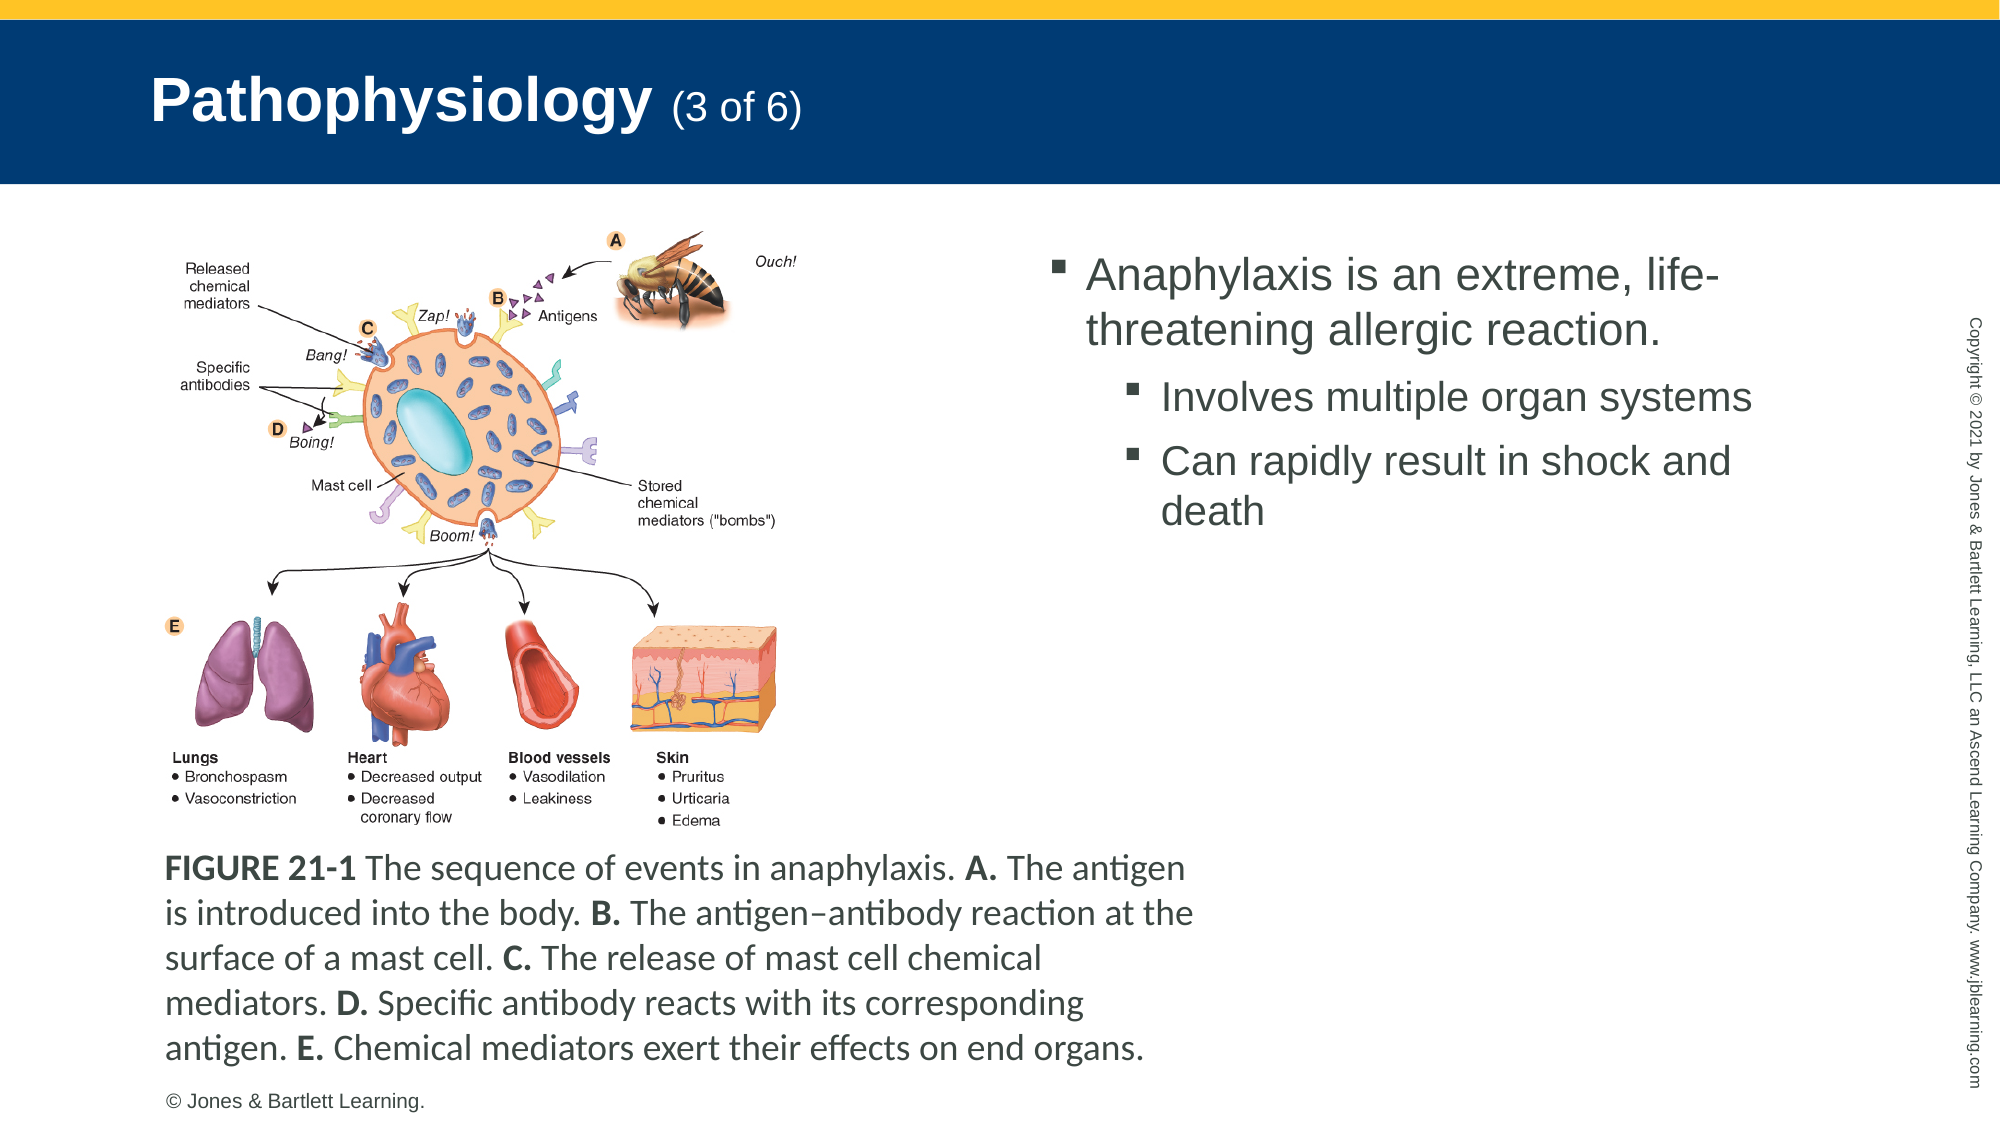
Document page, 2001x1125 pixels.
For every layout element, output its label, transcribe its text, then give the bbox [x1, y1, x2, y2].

text_box FIGURE 21-1 The sequence of events in anaphylaxis. A. The antigen is introduced into the body. B. The antigen–antibody reaction at the surface of a mast cell. C. The release of mast cell chemical mediators. D. Specific antibody reacts with its corresponding antigen. E. Chemical mediators exert their effects on end organs. [150, 835, 1210, 1076]
picture [149, 215, 817, 836]
list Anaphylaxis is an extreme, life-threatening allergic reaction. Involves multiple organ systems Can rapidly result in shock and death [1033, 237, 1850, 1025]
text_box © Jones & Bartlett Learning. [151, 1080, 441, 1120]
title Pathophysiology (3 of 6) [0, 19, 2000, 185]
